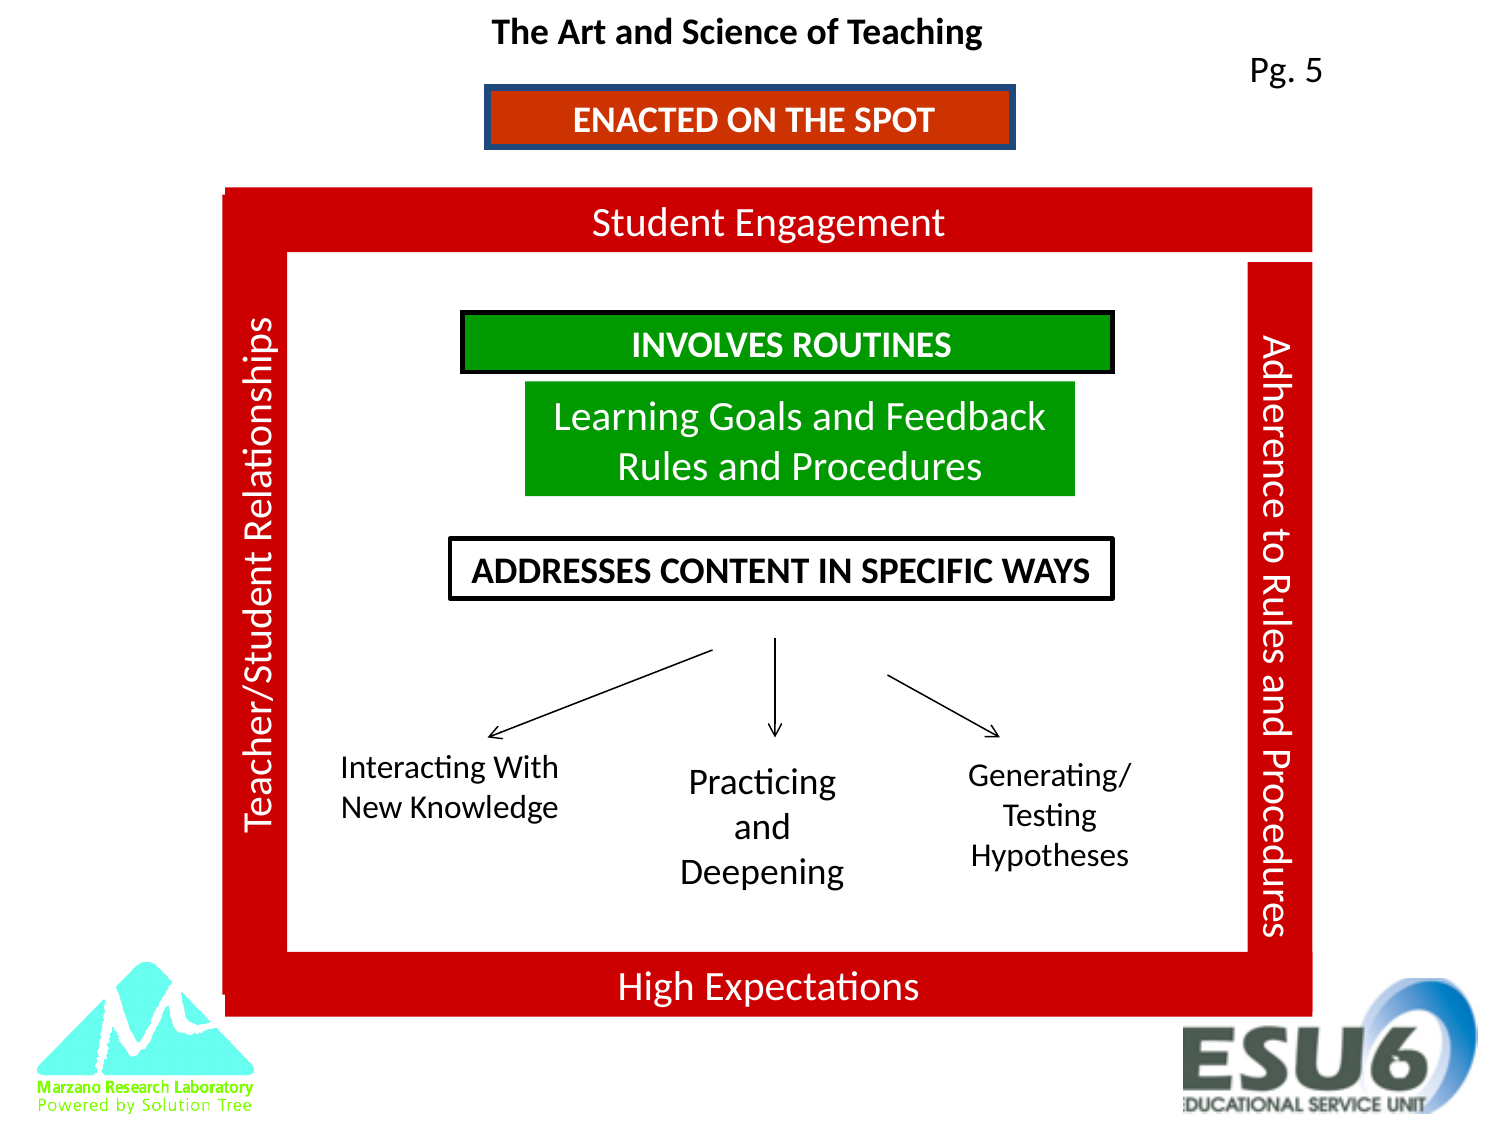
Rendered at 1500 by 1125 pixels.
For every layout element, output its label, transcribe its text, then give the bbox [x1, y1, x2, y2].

text_box The Art and Science of Teaching [200, 0, 1275, 124]
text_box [487, 649, 713, 738]
picture [1183, 978, 1478, 1114]
text_box Pg. 5 [1234, 37, 1339, 98]
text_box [887, 674, 1001, 738]
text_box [222, 187, 1313, 1018]
text_box ENACTED ON THE SPOT [487, 124, 1013, 148]
picture [37, 962, 254, 1114]
